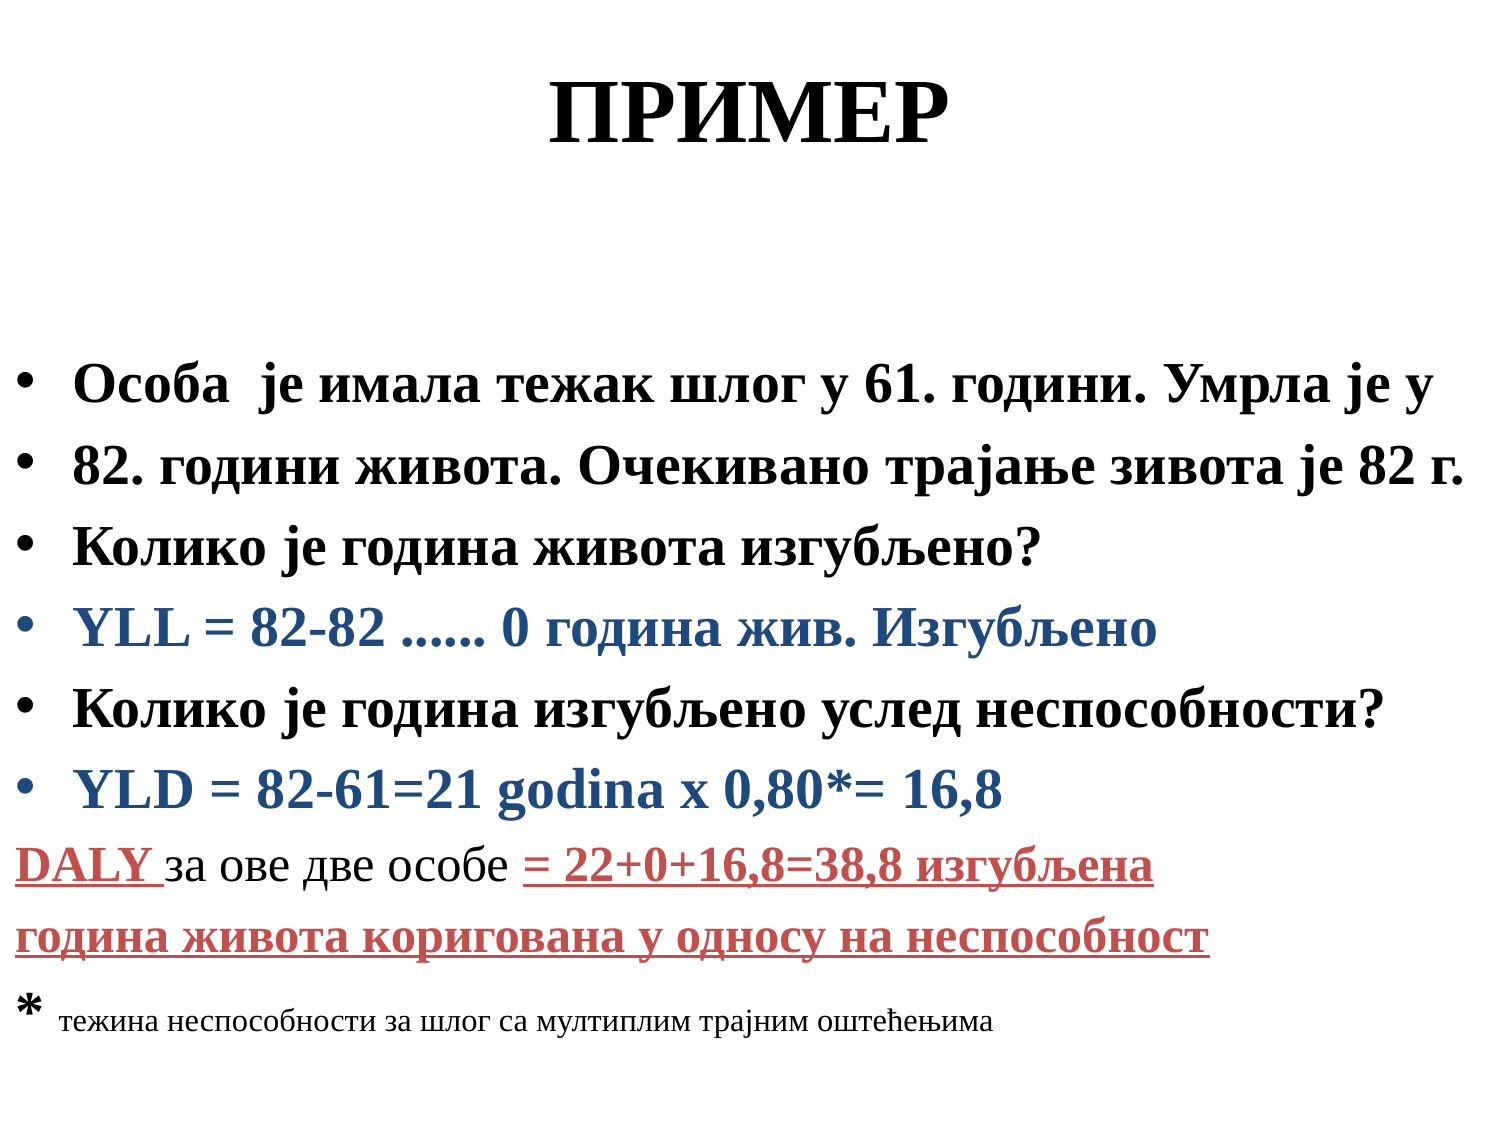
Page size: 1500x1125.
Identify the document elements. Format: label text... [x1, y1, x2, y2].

list Особа је имала тежак шлог у 61. години. Умрла је у 82. години живота. Очекивано трајање зивота је 82 г. Колико је година живота изгубљено? YLL = 82-82 ...... 0 година жив. Изгубљено Колико је година изгубљено услед неспособности? YLD = 82-61=21 godina x 0,80*= 16,8 DALY за ове две особе = 22+0+16,8=38,8 изгубљена година живота коригована у односу на неспособност * тежина неспособности за шлог са мултиплим трајним оштећењима [0, 174, 1500, 1063]
title ПРИМЕР [112, 37, 1388, 174]
